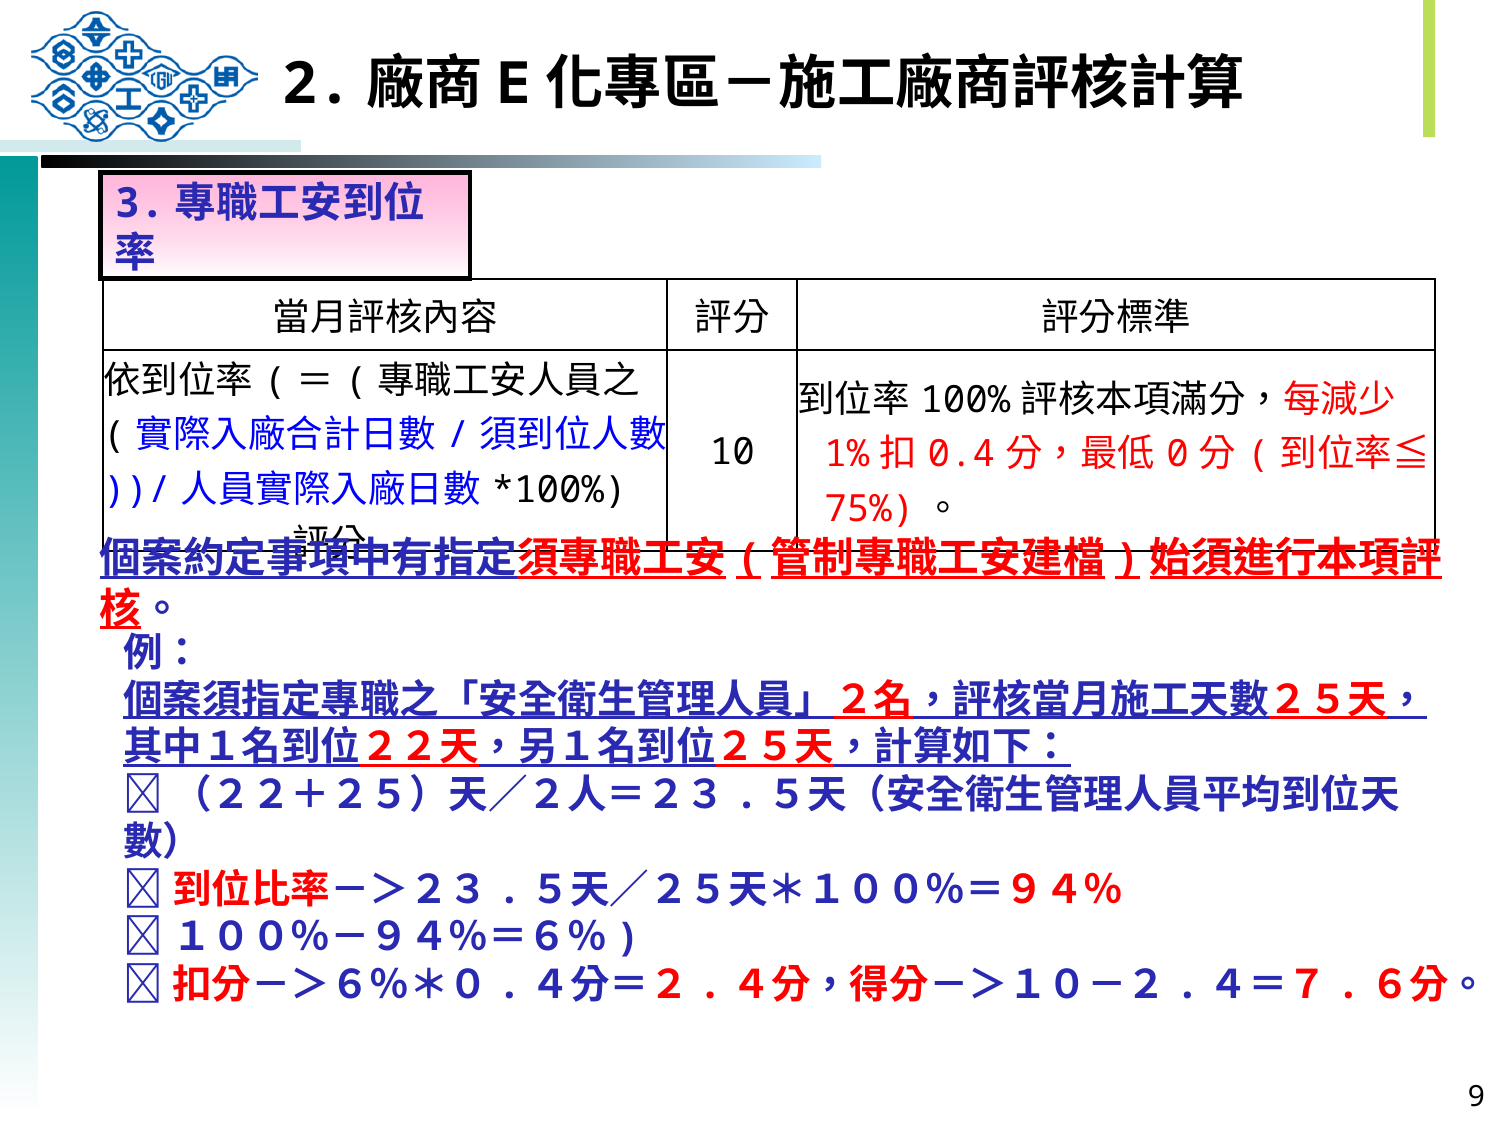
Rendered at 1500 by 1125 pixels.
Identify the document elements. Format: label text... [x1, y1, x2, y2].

text_box 2.廠商E化專區－施工廠商評核計算 [267, 0, 1471, 161]
text_box 3.專職工安到位率 [100, 172, 470, 279]
table_cell 10 [668, 351, 796, 528]
table_cell 依到位率(＝(專職工安人員之 (實際入廠合計日數/須到位人數 ))/人員實際入廠日數*100%)評分 [104, 351, 666, 528]
slide_number 8 [1149, 1046, 1500, 1125]
table_cell 到位率100%評核本項滿分，每減少1%扣0.4分，最低0分(到位率≦75%)。 [798, 351, 1434, 528]
picture [25, 8, 263, 145]
table_header 當月評核內容 [104, 280, 666, 349]
table_header 評分 [668, 280, 796, 349]
text_box 個案約定事項中有指定須專職工安(管制專職工安建檔)始須進行本項評核。 [84, 528, 1483, 635]
text_box 例： 個案須指定專職之「安全衛生管理人員」２名，評核當月施工天數２５天，其中１名到位２２天，另１名到位２５天，計算如下： （２２＋２５）天／２人＝２３.５天（安全衛生管理人員平均到位天數） 到位比率－＞２３.５天／２５天＊１００％＝９４％ １００％－９４％＝６％) 扣分－＞６％＊０.４分＝２.４分，得分－＞１０－２.４＝７.６分。 [108, 635, 1471, 1057]
table_header 評分標準 [798, 280, 1434, 349]
